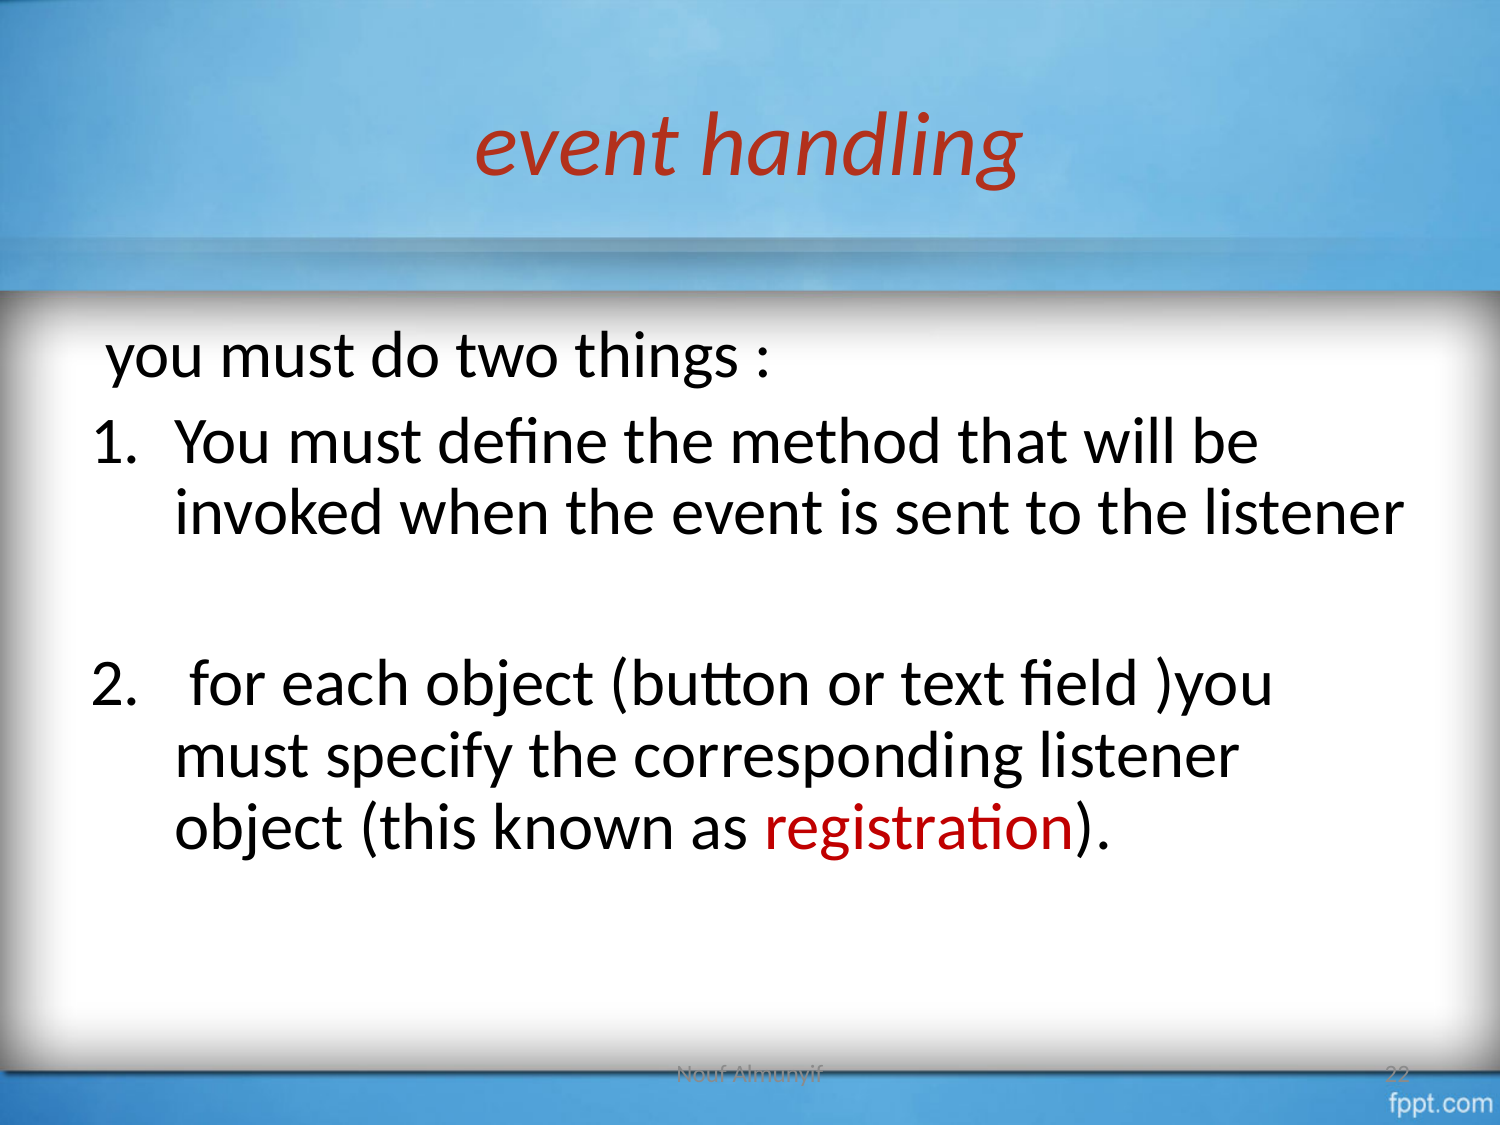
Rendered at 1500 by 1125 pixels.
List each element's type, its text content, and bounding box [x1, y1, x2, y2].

title event handling [75, 45, 1425, 233]
list you must do two things : You must define the method that will be invoked when the event is sent to the listener for each object (button or text field )you must specify the corresponding listener object (this known as registration). [75, 312, 1425, 1005]
picture [0, 0, 1500, 1125]
slide_number 22 [1074, 1042, 1425, 1103]
footer Nouf Almunyif [512, 1042, 988, 1103]
